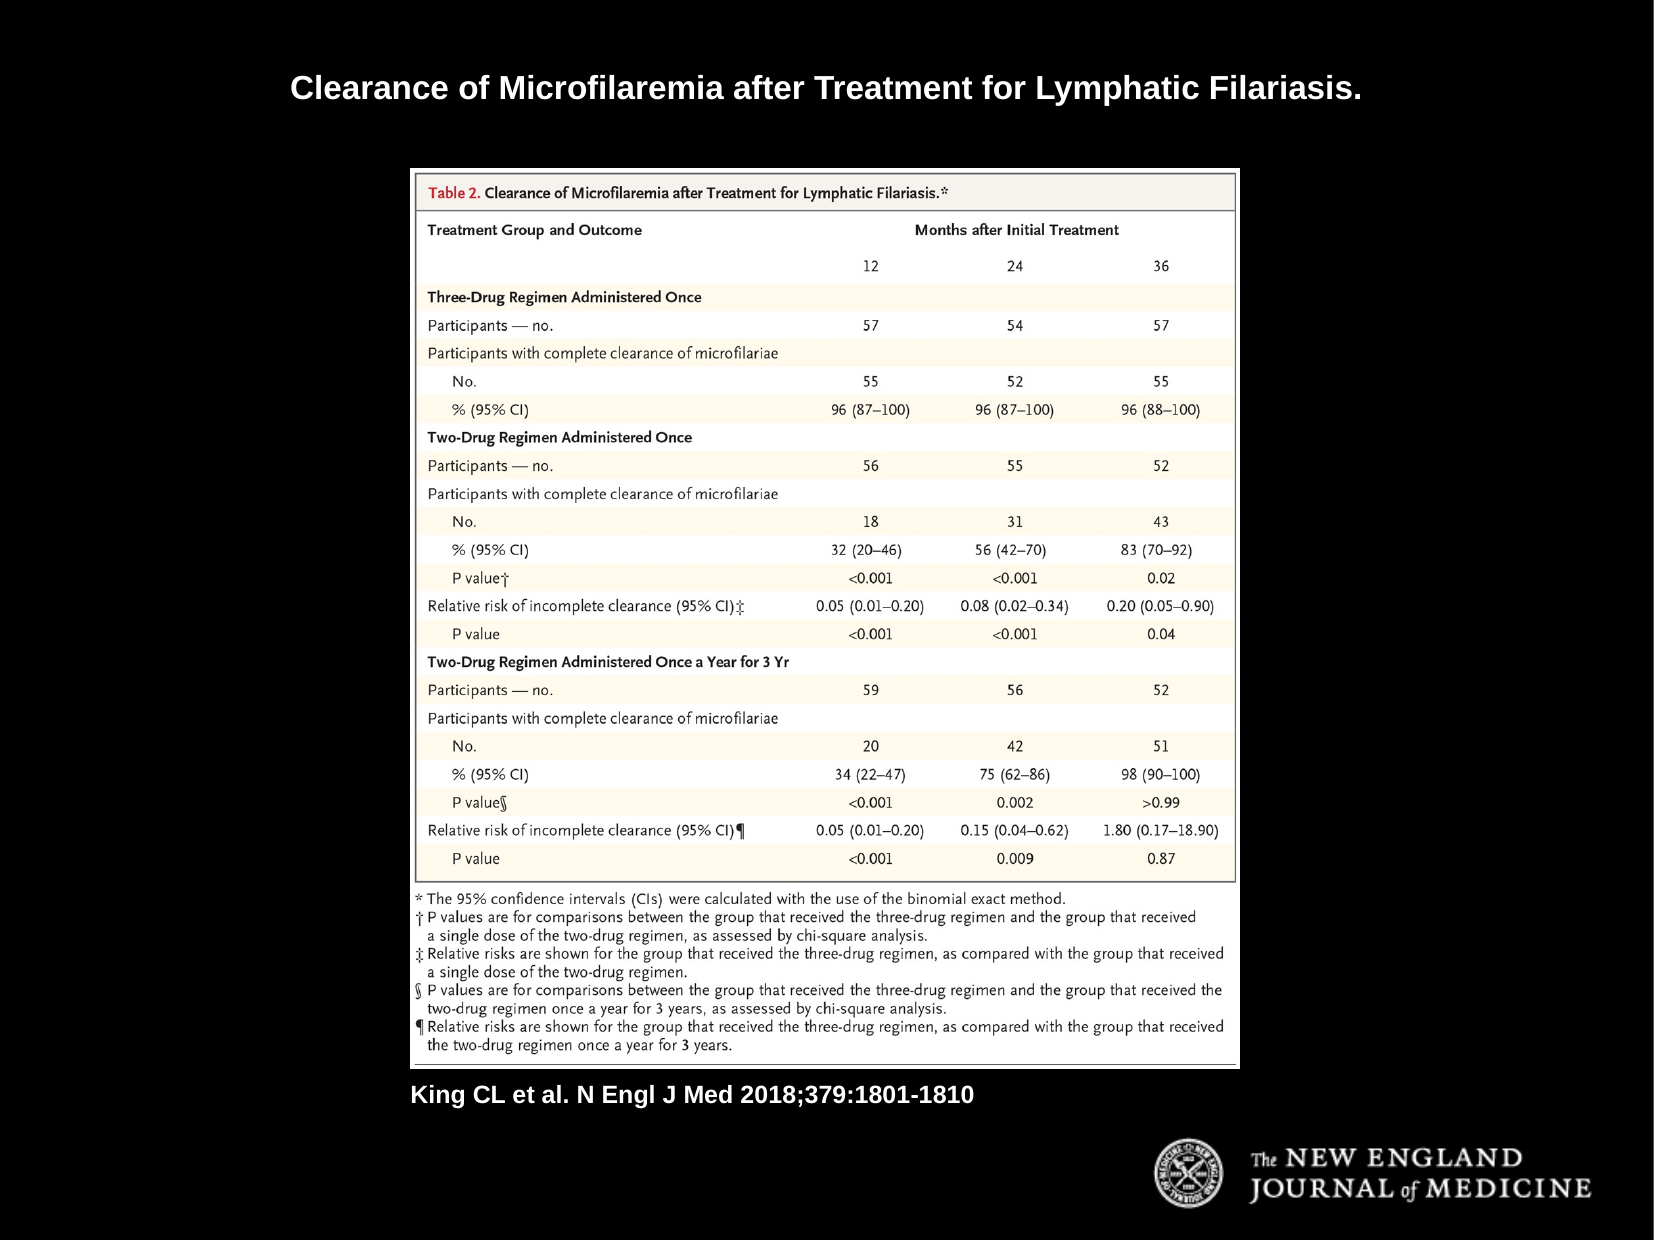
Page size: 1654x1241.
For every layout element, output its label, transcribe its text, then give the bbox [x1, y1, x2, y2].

text_box King CL et al. N Engl J Med 2018;379:1801-1810 [410, 1079, 1240, 1109]
picture [410, 168, 1240, 1069]
text_box Clearance of Microfilaremia after Treatment for Lymphatic Filariasis. [58, 69, 1596, 108]
picture [1141, 1133, 1606, 1213]
